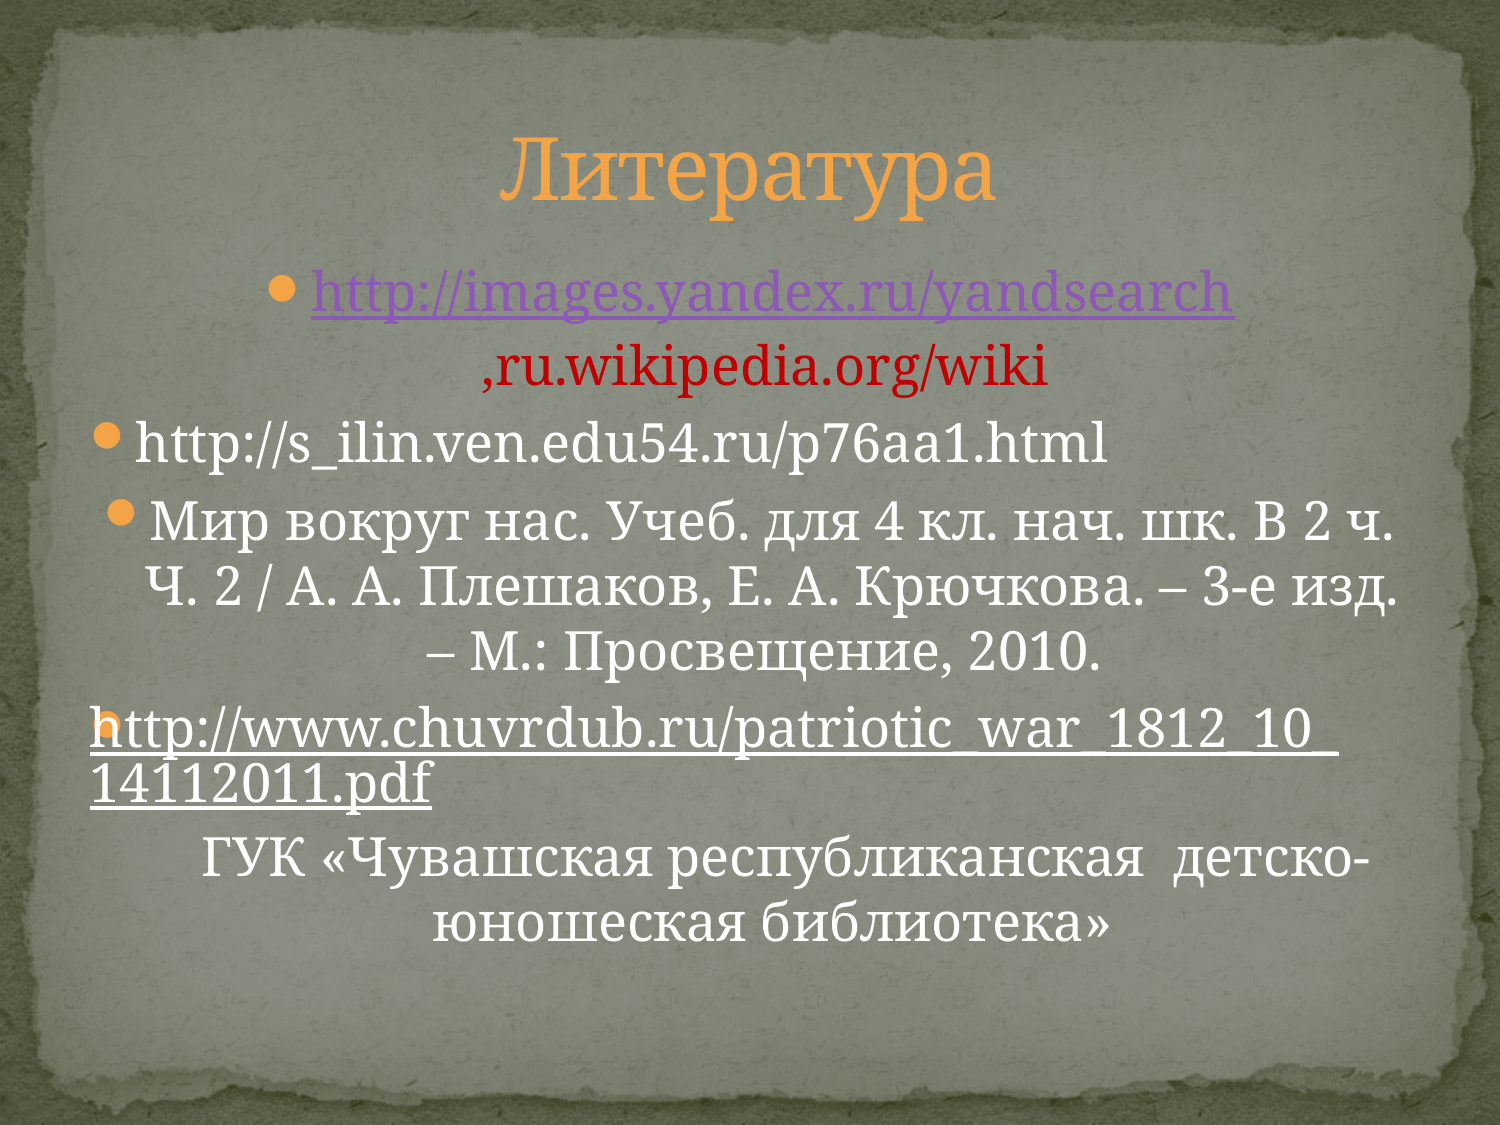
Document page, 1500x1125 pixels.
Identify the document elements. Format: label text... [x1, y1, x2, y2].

list http://images.yandex.ru/yandsearch,ru.wikipedia.org/wiki http://s_ilin.ven.edu54.ru/p76aa1.html Мир вокруг нас. Учеб. для 4 кл. нач. шк. В 2 ч. Ч. 2 / А. А. Плешаков, Е. А. Крючкова. – 3-е изд. – М.: Просвещение, 2010. http://www.chuvrdub.ru/patriotic_war_1812_10_14112011.pdf ГУК «Чувашская республиканская детско-юношеская библиотека» [75, 249, 1425, 1000]
title Литература [74, 24, 1425, 225]
